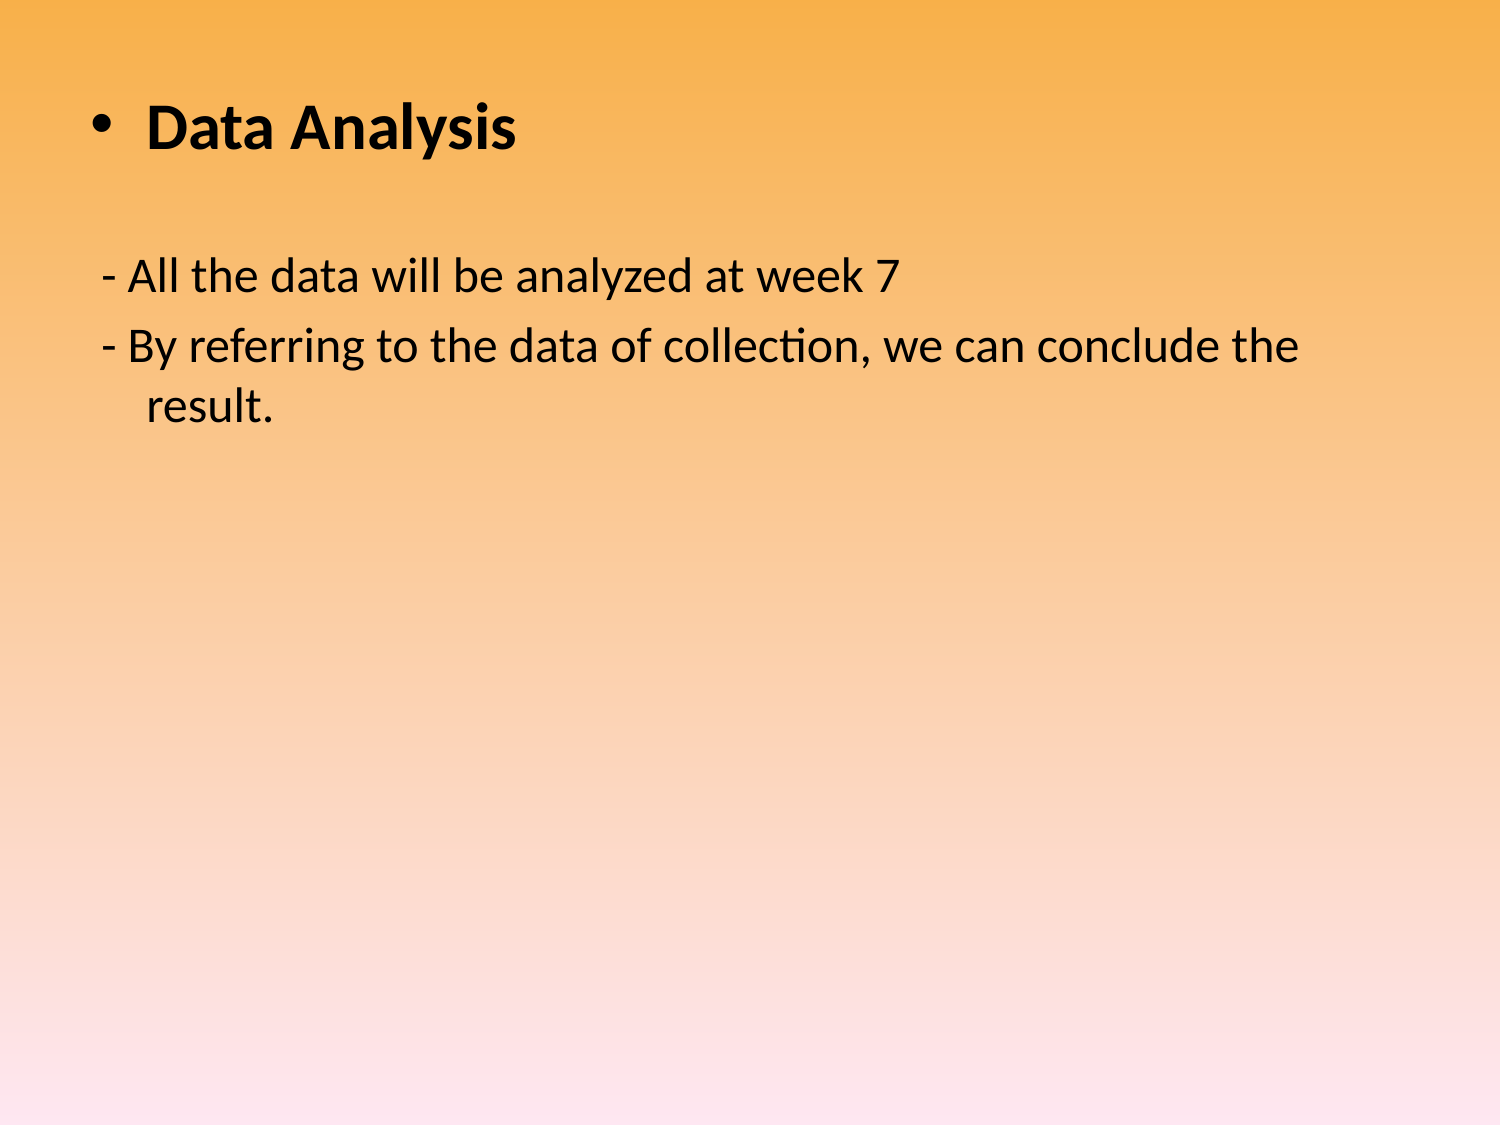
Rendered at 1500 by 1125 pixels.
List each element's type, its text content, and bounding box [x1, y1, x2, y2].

list Data Analysis - All the data will be analyzed at week 7 - By referring to the data of collection, we can conclude the result. [75, 75, 1413, 1005]
